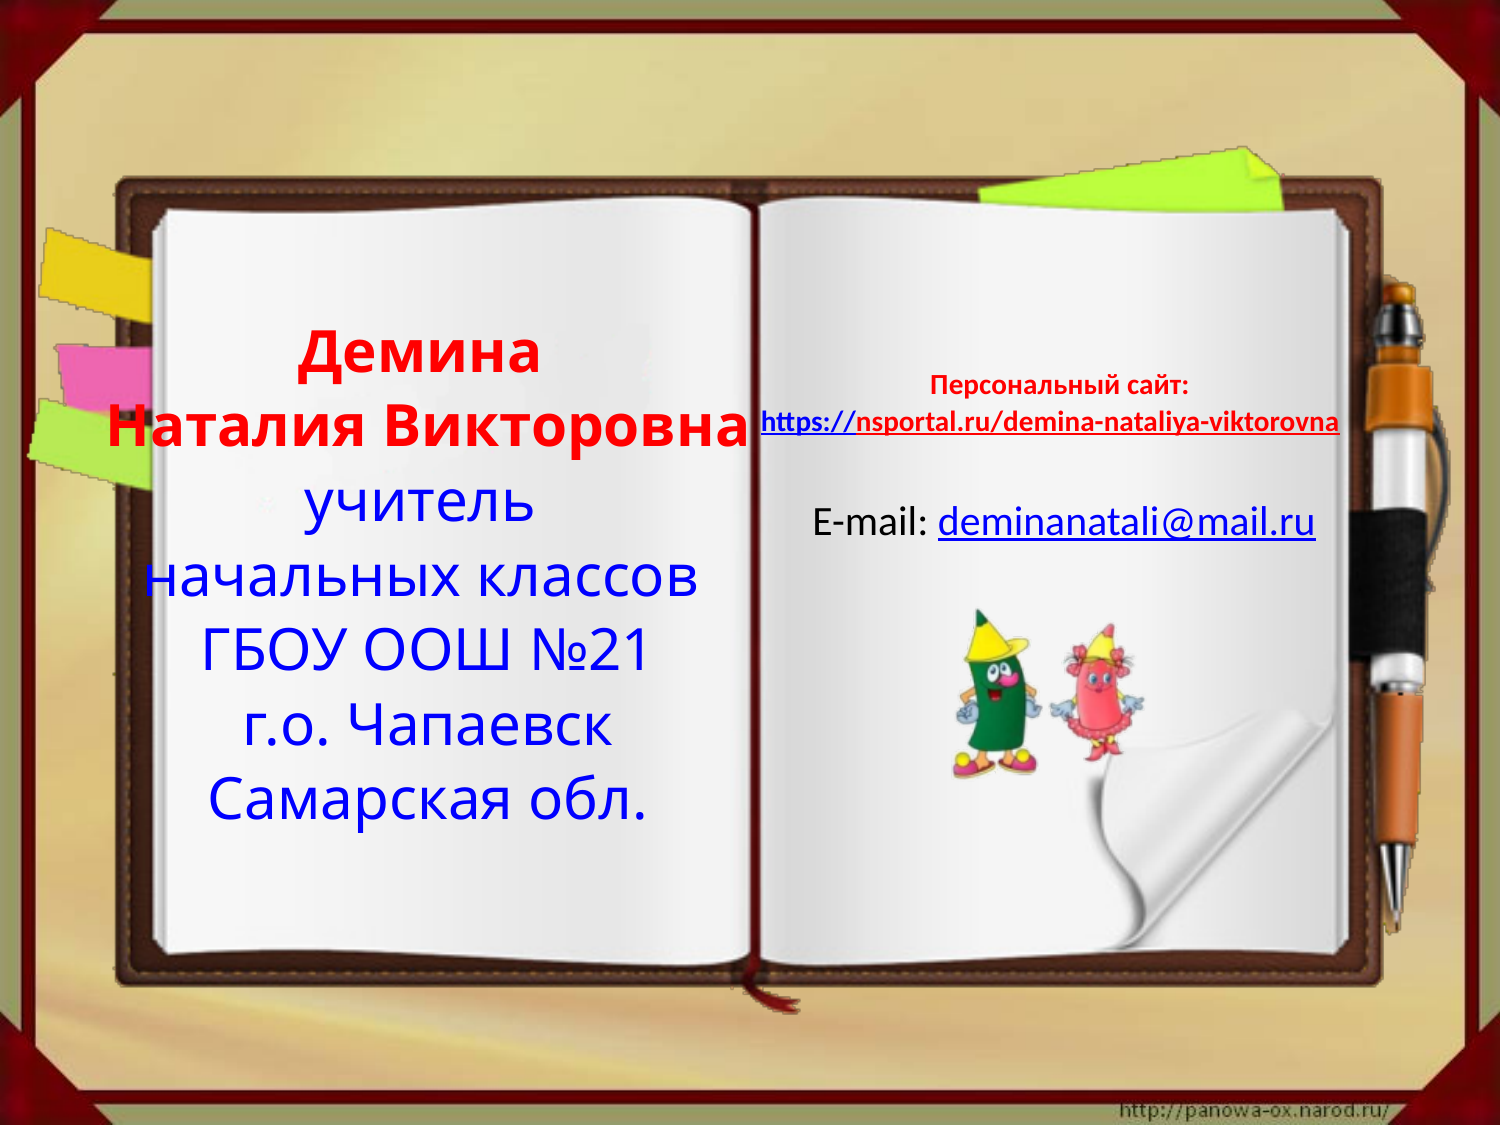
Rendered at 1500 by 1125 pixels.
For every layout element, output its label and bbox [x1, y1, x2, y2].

list [0, 77, 1468, 1047]
picture [926, 573, 1151, 783]
picture [0, 0, 1500, 1125]
